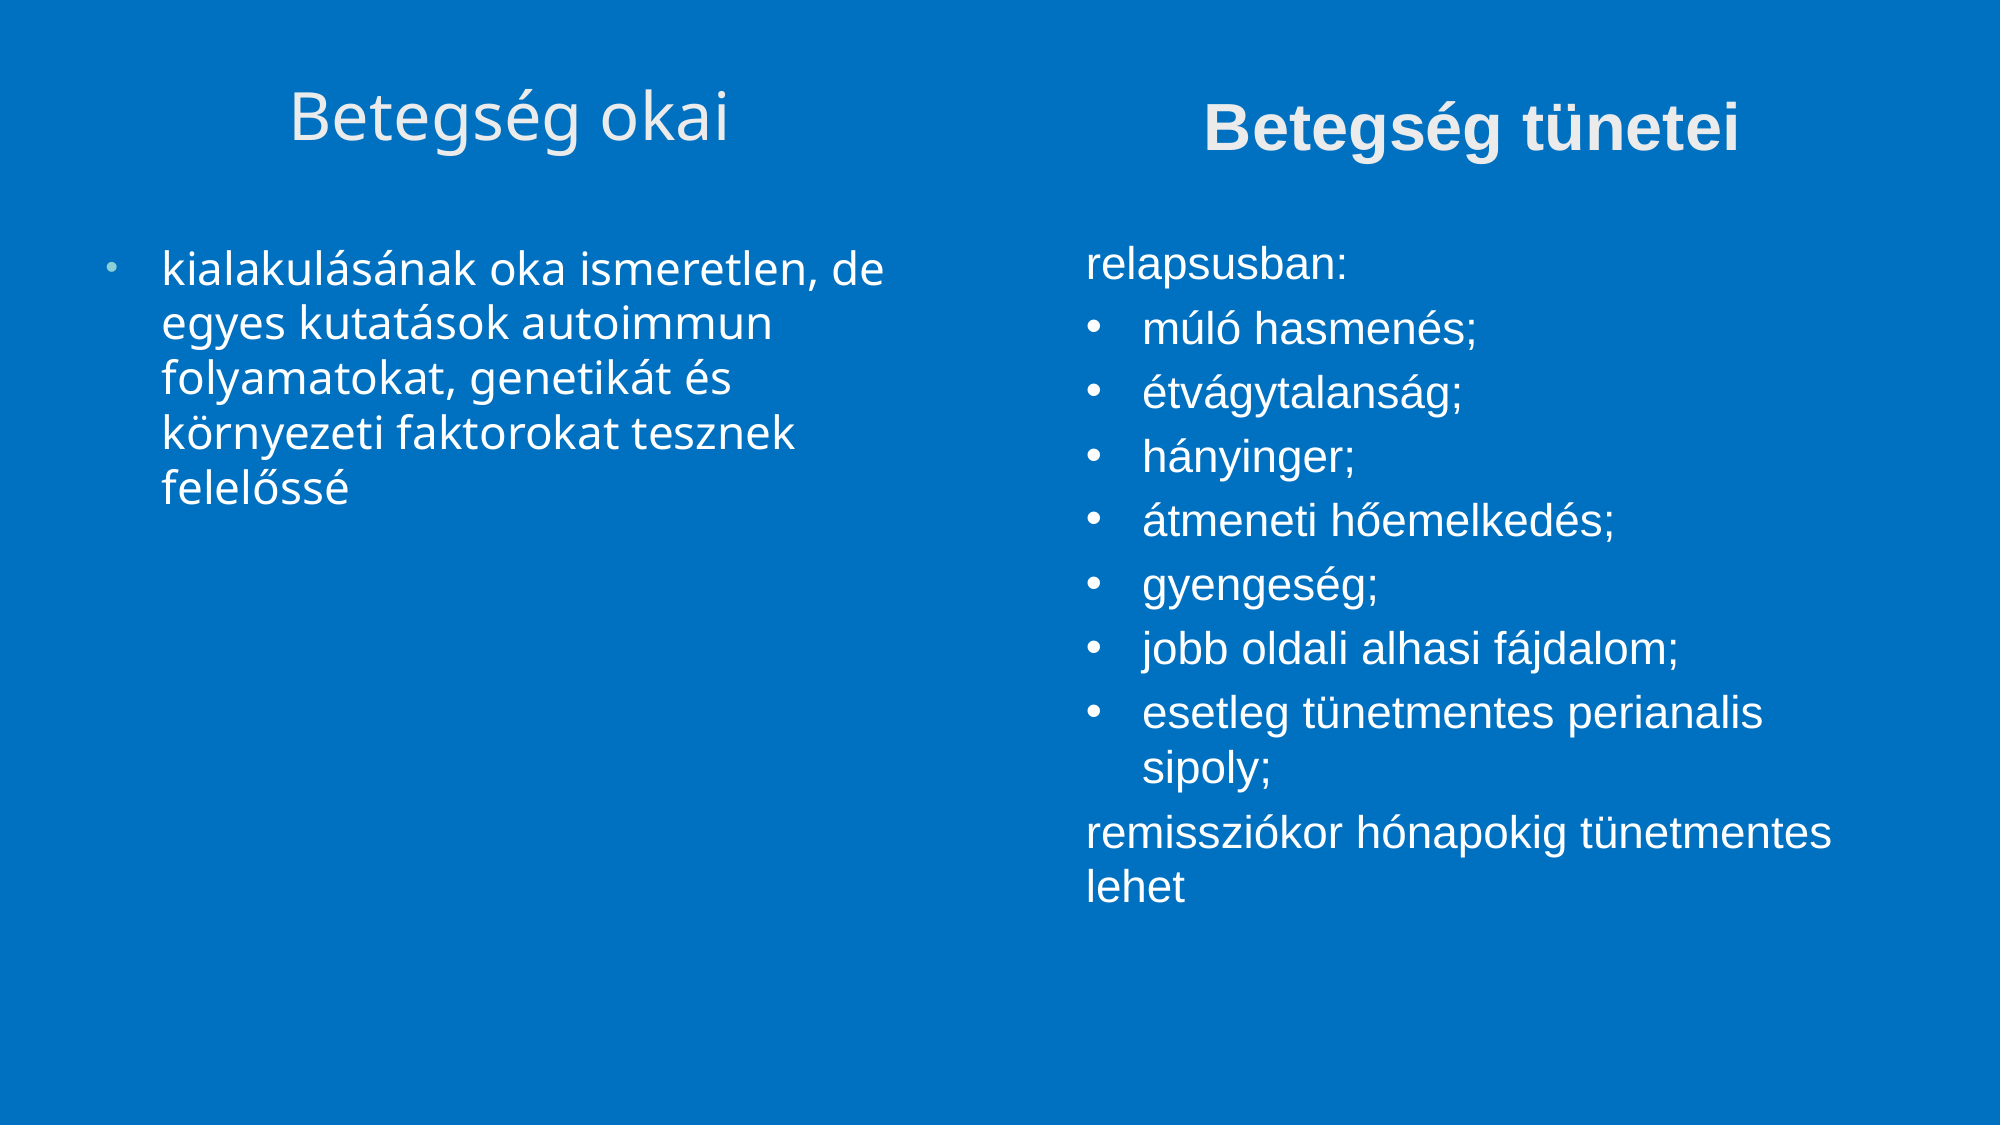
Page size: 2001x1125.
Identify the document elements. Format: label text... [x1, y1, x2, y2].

title Betegség okai [55, 66, 965, 173]
list kialakulásának oka ismeretlen, de egyes kutatások autoimmun folyamatokat, genetikát és környezeti faktorokat tesznek felelőssé [90, 231, 965, 1042]
text_box relapsusban: múló hasmenés; étvágytalanság; hányinger; átmeneti hőemelkedés; gyengeség; jobb oldali alhasi fájdalom; esetleg tünetmentes perianalis sipoly; remissziókor hónapokig tünetmentes lehet [1070, 226, 1922, 1042]
text_box Betegség tünetei [1070, 68, 1874, 180]
